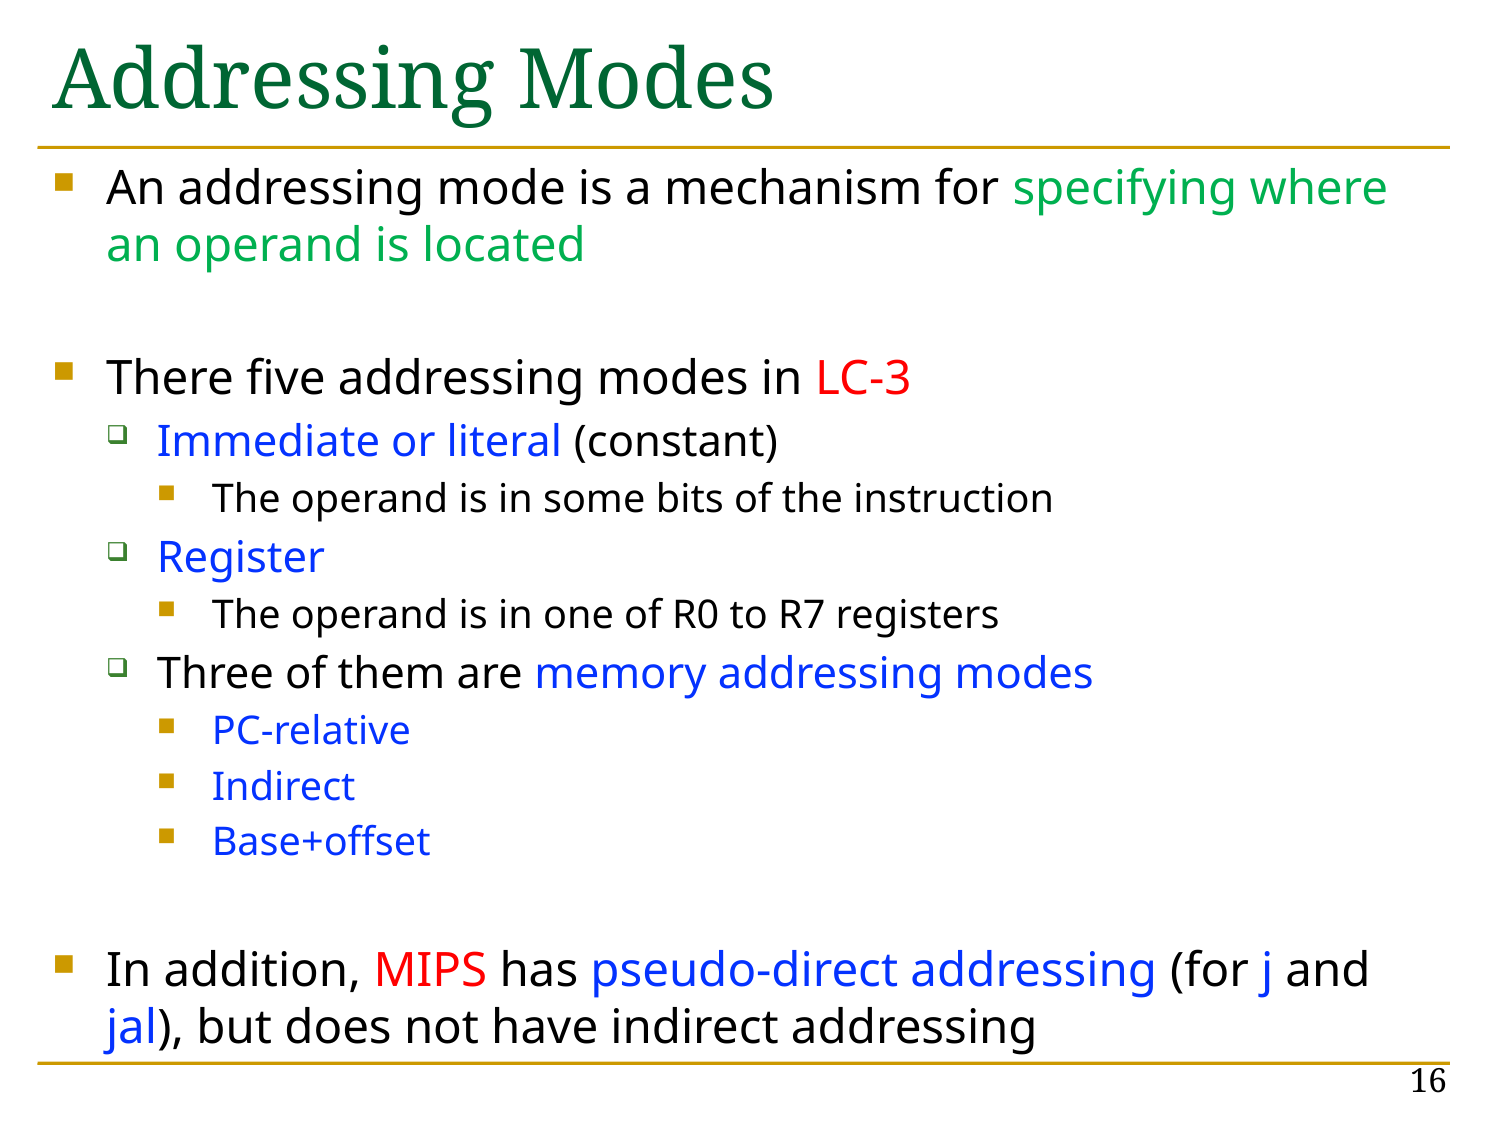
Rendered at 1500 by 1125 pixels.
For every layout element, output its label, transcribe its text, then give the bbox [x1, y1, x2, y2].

slide_number 16 [1111, 1036, 1462, 1112]
title Addressing Modes [37, 0, 1450, 149]
list An addressing mode is a mechanism for specifying where an operand is located There five addressing modes in LC-3 Immediate or literal (constant) The operand is in some bits of the instruction Register The operand is in one of R0 to R7 registers Three of them are memory addressing modes PC-relative Indirect Base+offset In addition, MIPS has pseudo-direct addressing (for j and jal), but does not have indirect addressing [37, 149, 1450, 1063]
